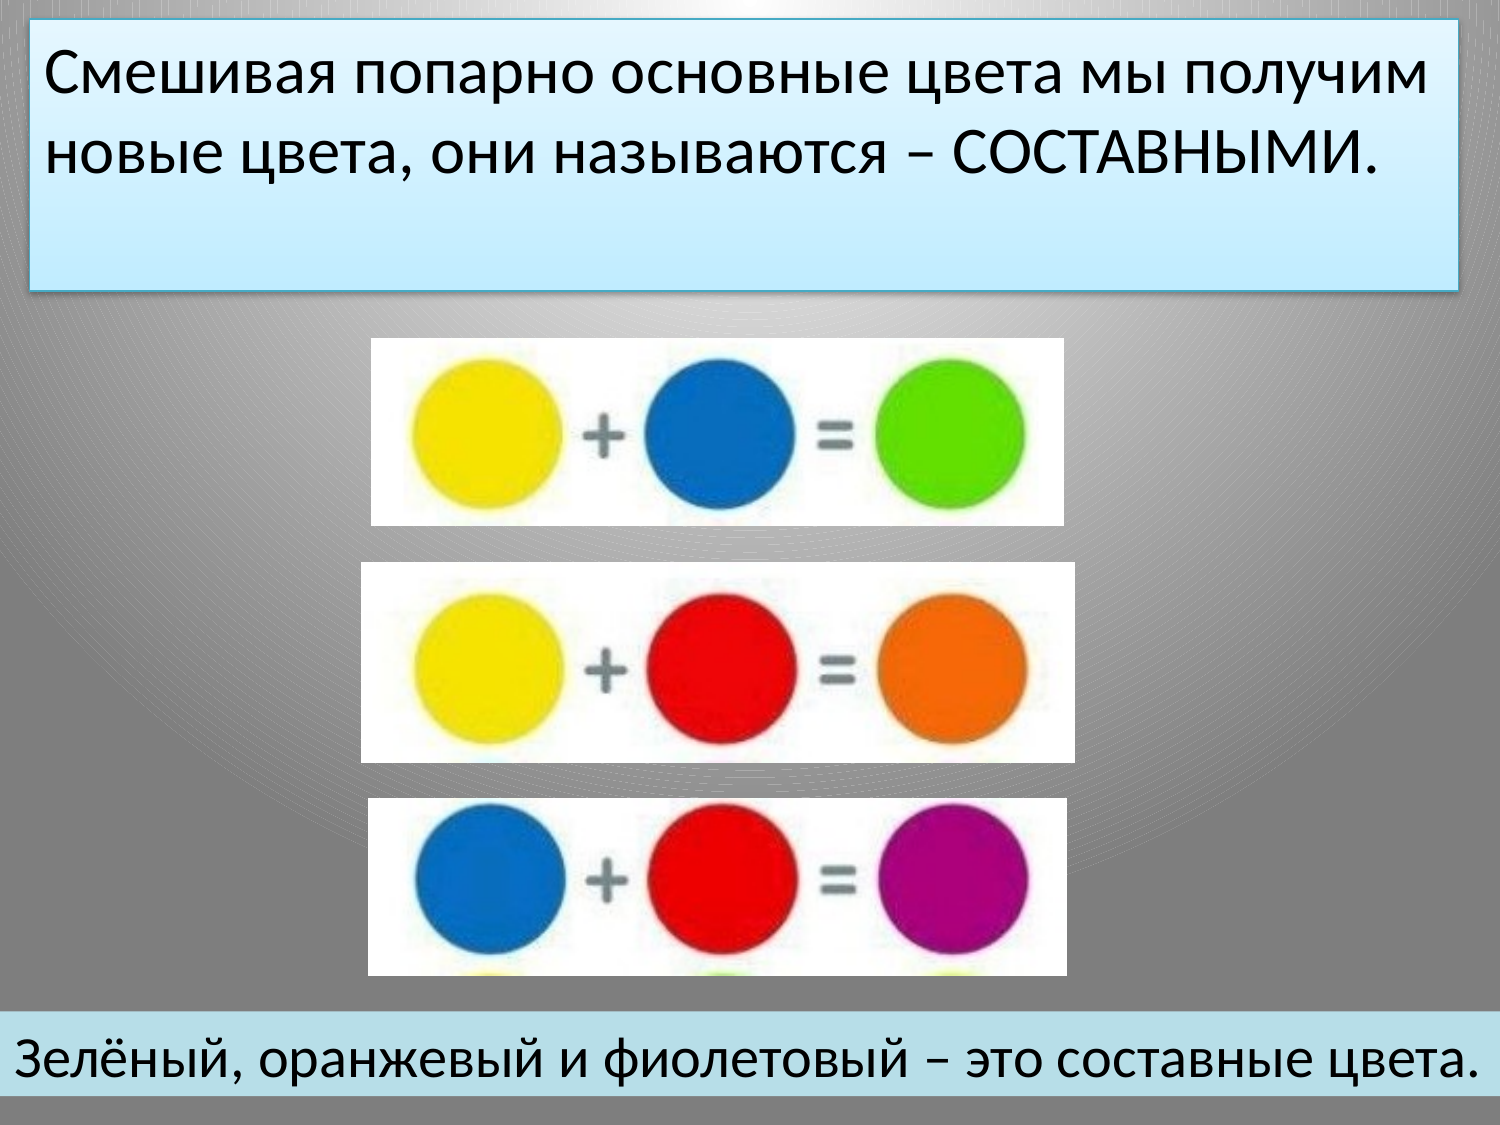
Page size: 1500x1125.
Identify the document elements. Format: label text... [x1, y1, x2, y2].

picture [361, 562, 1075, 763]
picture [368, 798, 1067, 977]
text_box Зелёный, оранжевый и фиолетовый – это составные цвета. [0, 1011, 1500, 1097]
list Смешивая попарно основные цвета мы получим новые цвета, они называются – СОСТАВНЫМИ. [29, 18, 1459, 292]
picture [371, 337, 1064, 526]
